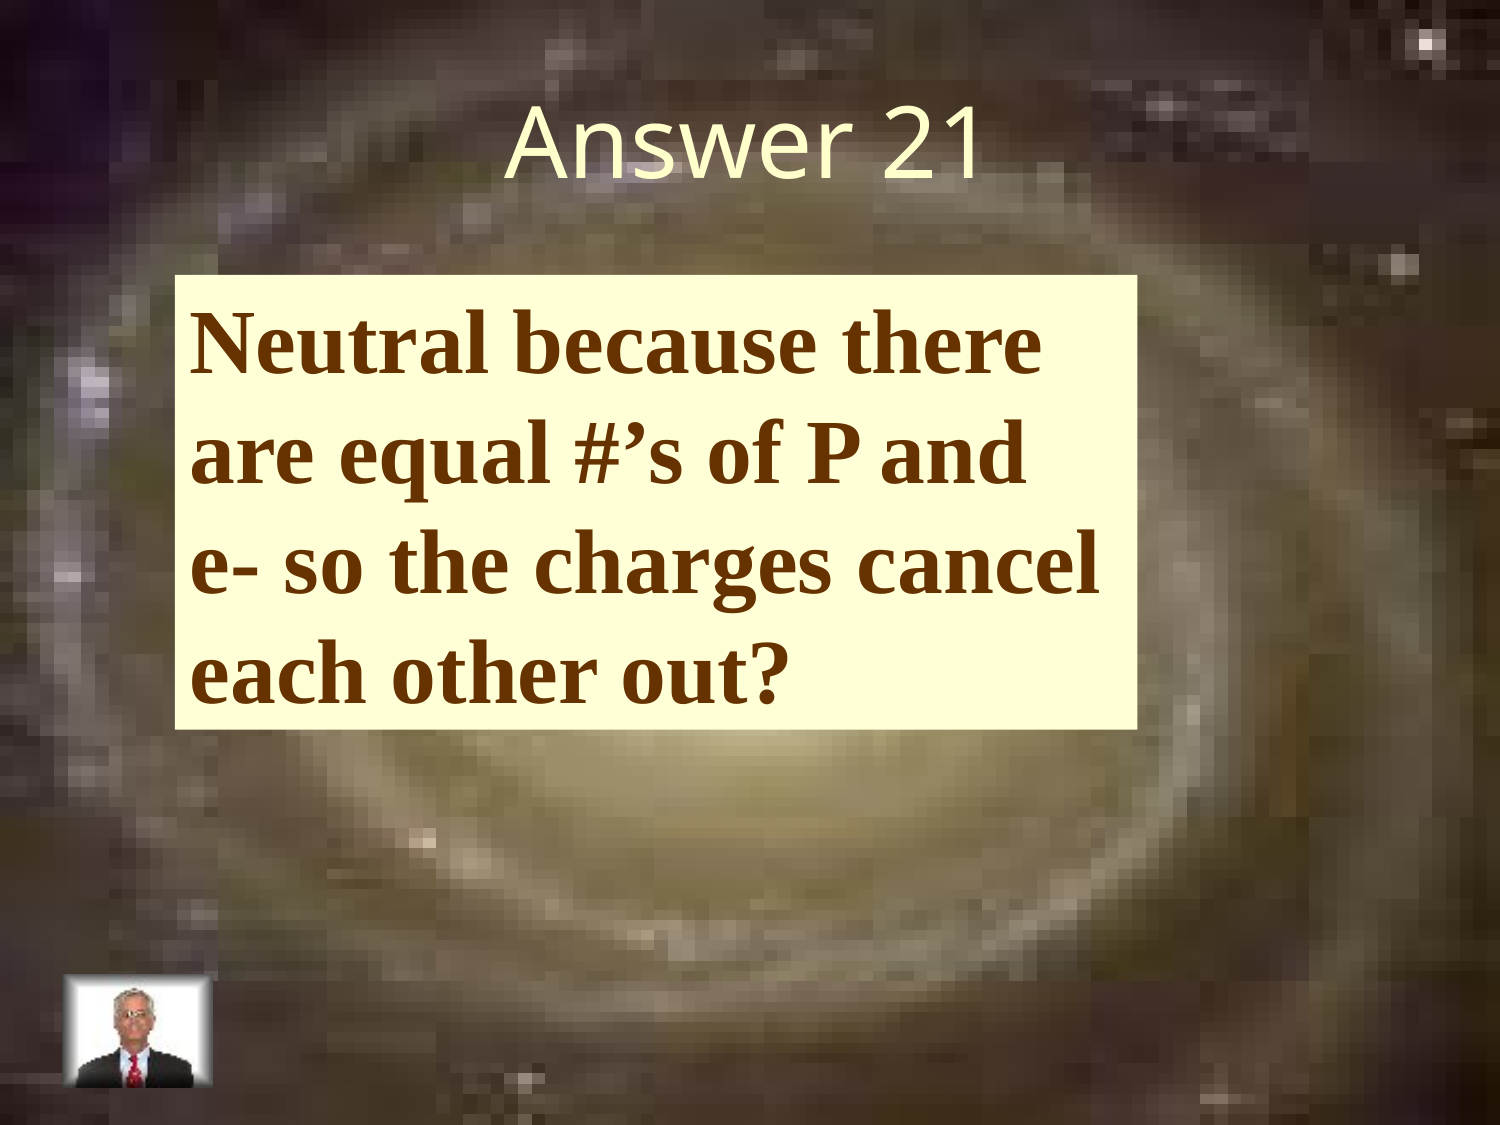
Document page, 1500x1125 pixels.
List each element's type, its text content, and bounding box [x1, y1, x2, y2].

picture [0, 0, 1500, 1125]
title Answer 21 [74, 44, 1426, 233]
text_box Neutral because there are equal #’s of P and e- so the charges cancel each other out? [174, 274, 1138, 730]
